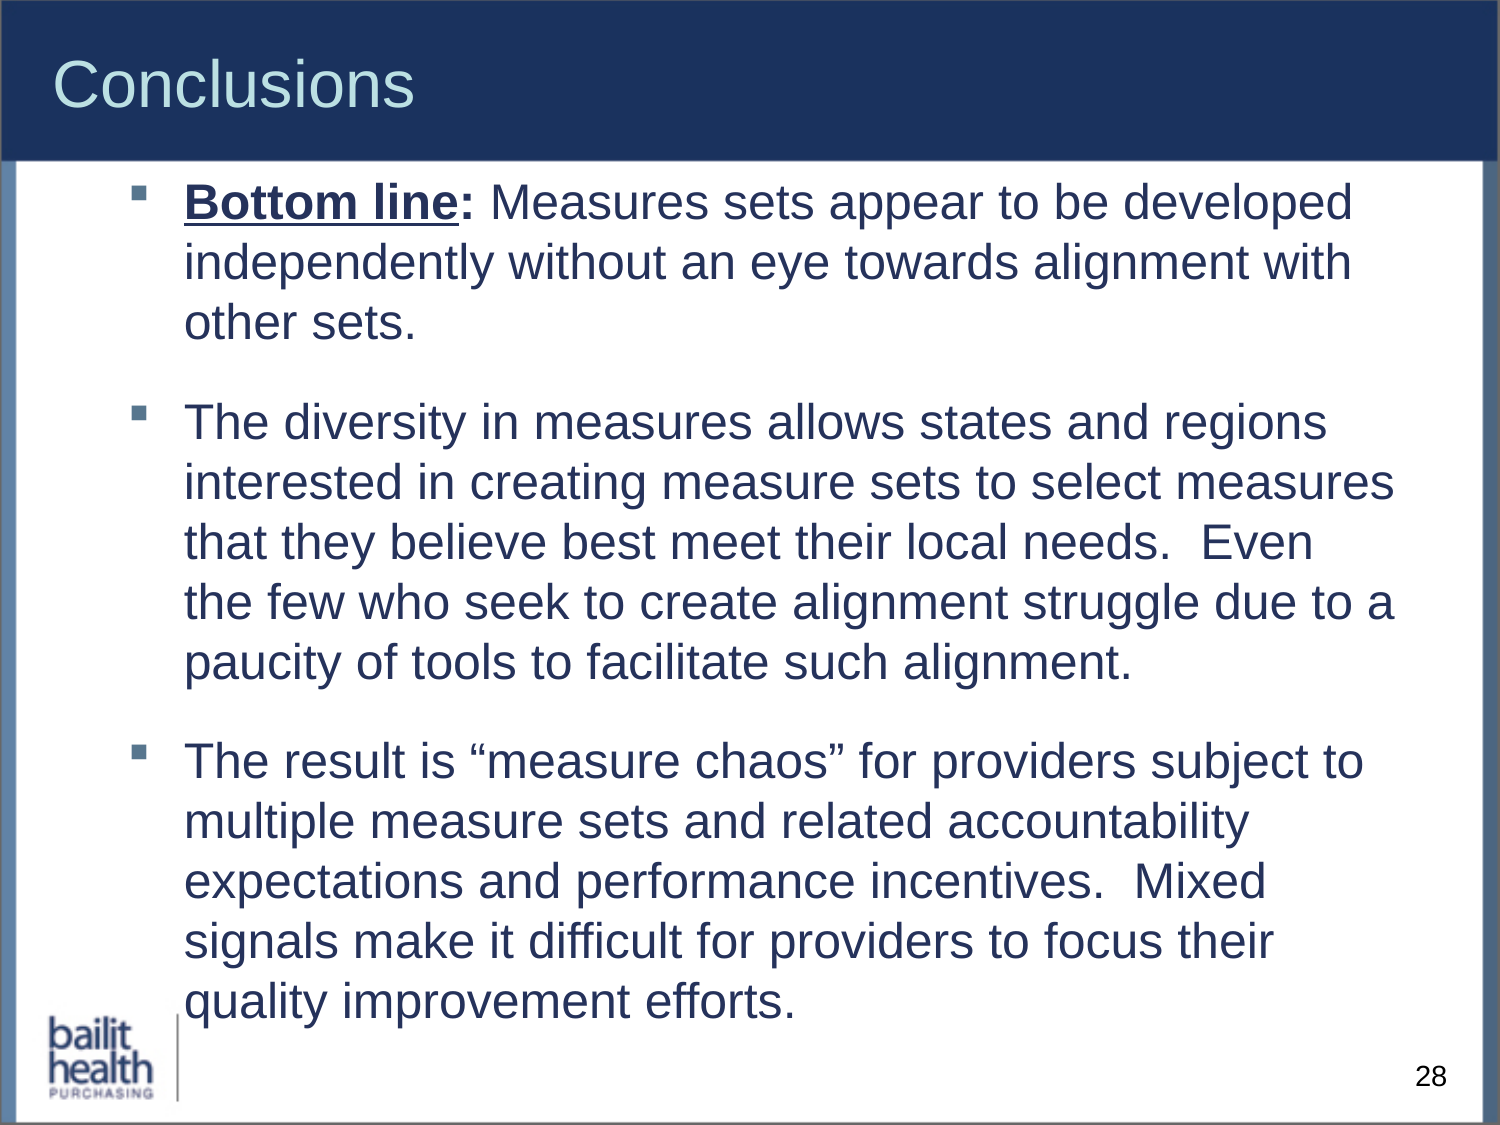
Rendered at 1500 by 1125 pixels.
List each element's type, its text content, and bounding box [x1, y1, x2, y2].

title Conclusions [37, 0, 1313, 176]
picture [0, 0, 1500, 1125]
list Bottom line: Measures sets appear to be developed independently without an eye towards alignment with other sets. The diversity in measures allows states and regions interested in creating measure sets to select measures that they believe best meet their local needs. Even the few who seek to create alignment struggle due to a paucity of tools to facilitate such alignment. The result is “measure chaos” for providers subject to multiple measure sets and related accountability expectations and performance incentives. Mixed signals make it difficult for providers to focus their quality improvement efforts. [112, 162, 1413, 1076]
slide_number 28 [1374, 1049, 1463, 1088]
